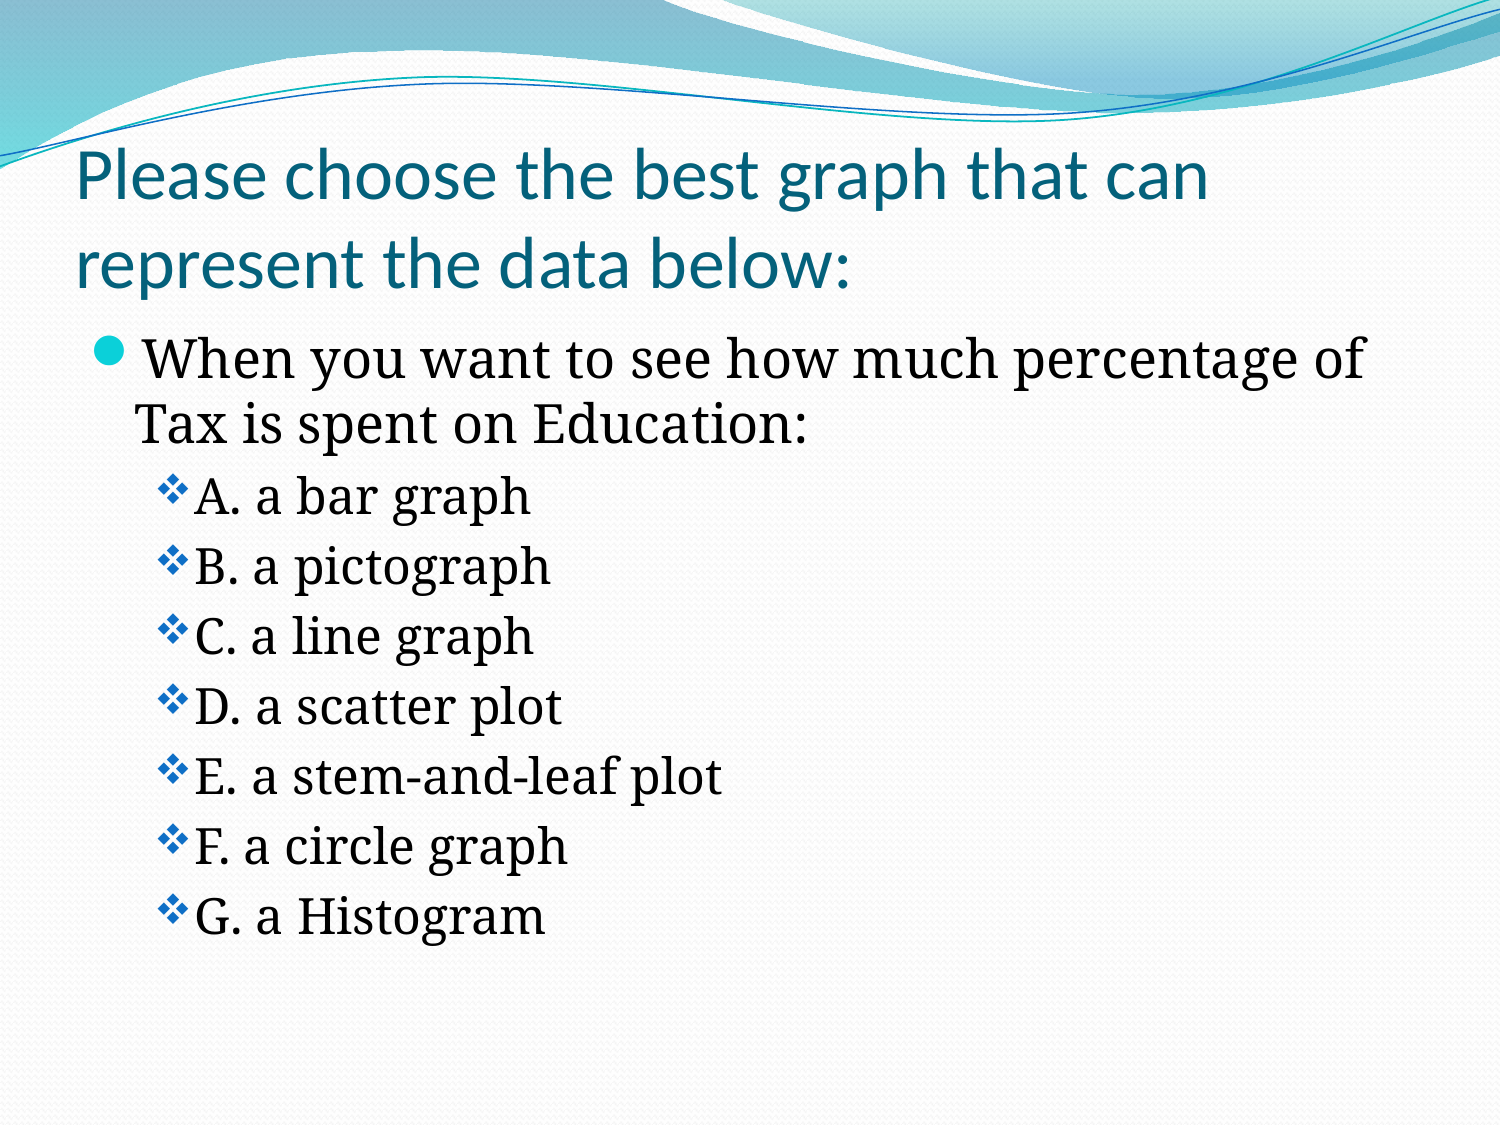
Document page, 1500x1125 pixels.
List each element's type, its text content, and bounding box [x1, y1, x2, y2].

title Please choose the best graph that can represent the data below: [75, 115, 1425, 303]
list When you want to see how much percentage of Tax is spent on Education: A. a bar graph B. a pictograph C. a line graph D. a scatter plot E. a stem-and-leaf plot F. a circle graph G. a Histogram [75, 317, 1425, 1038]
